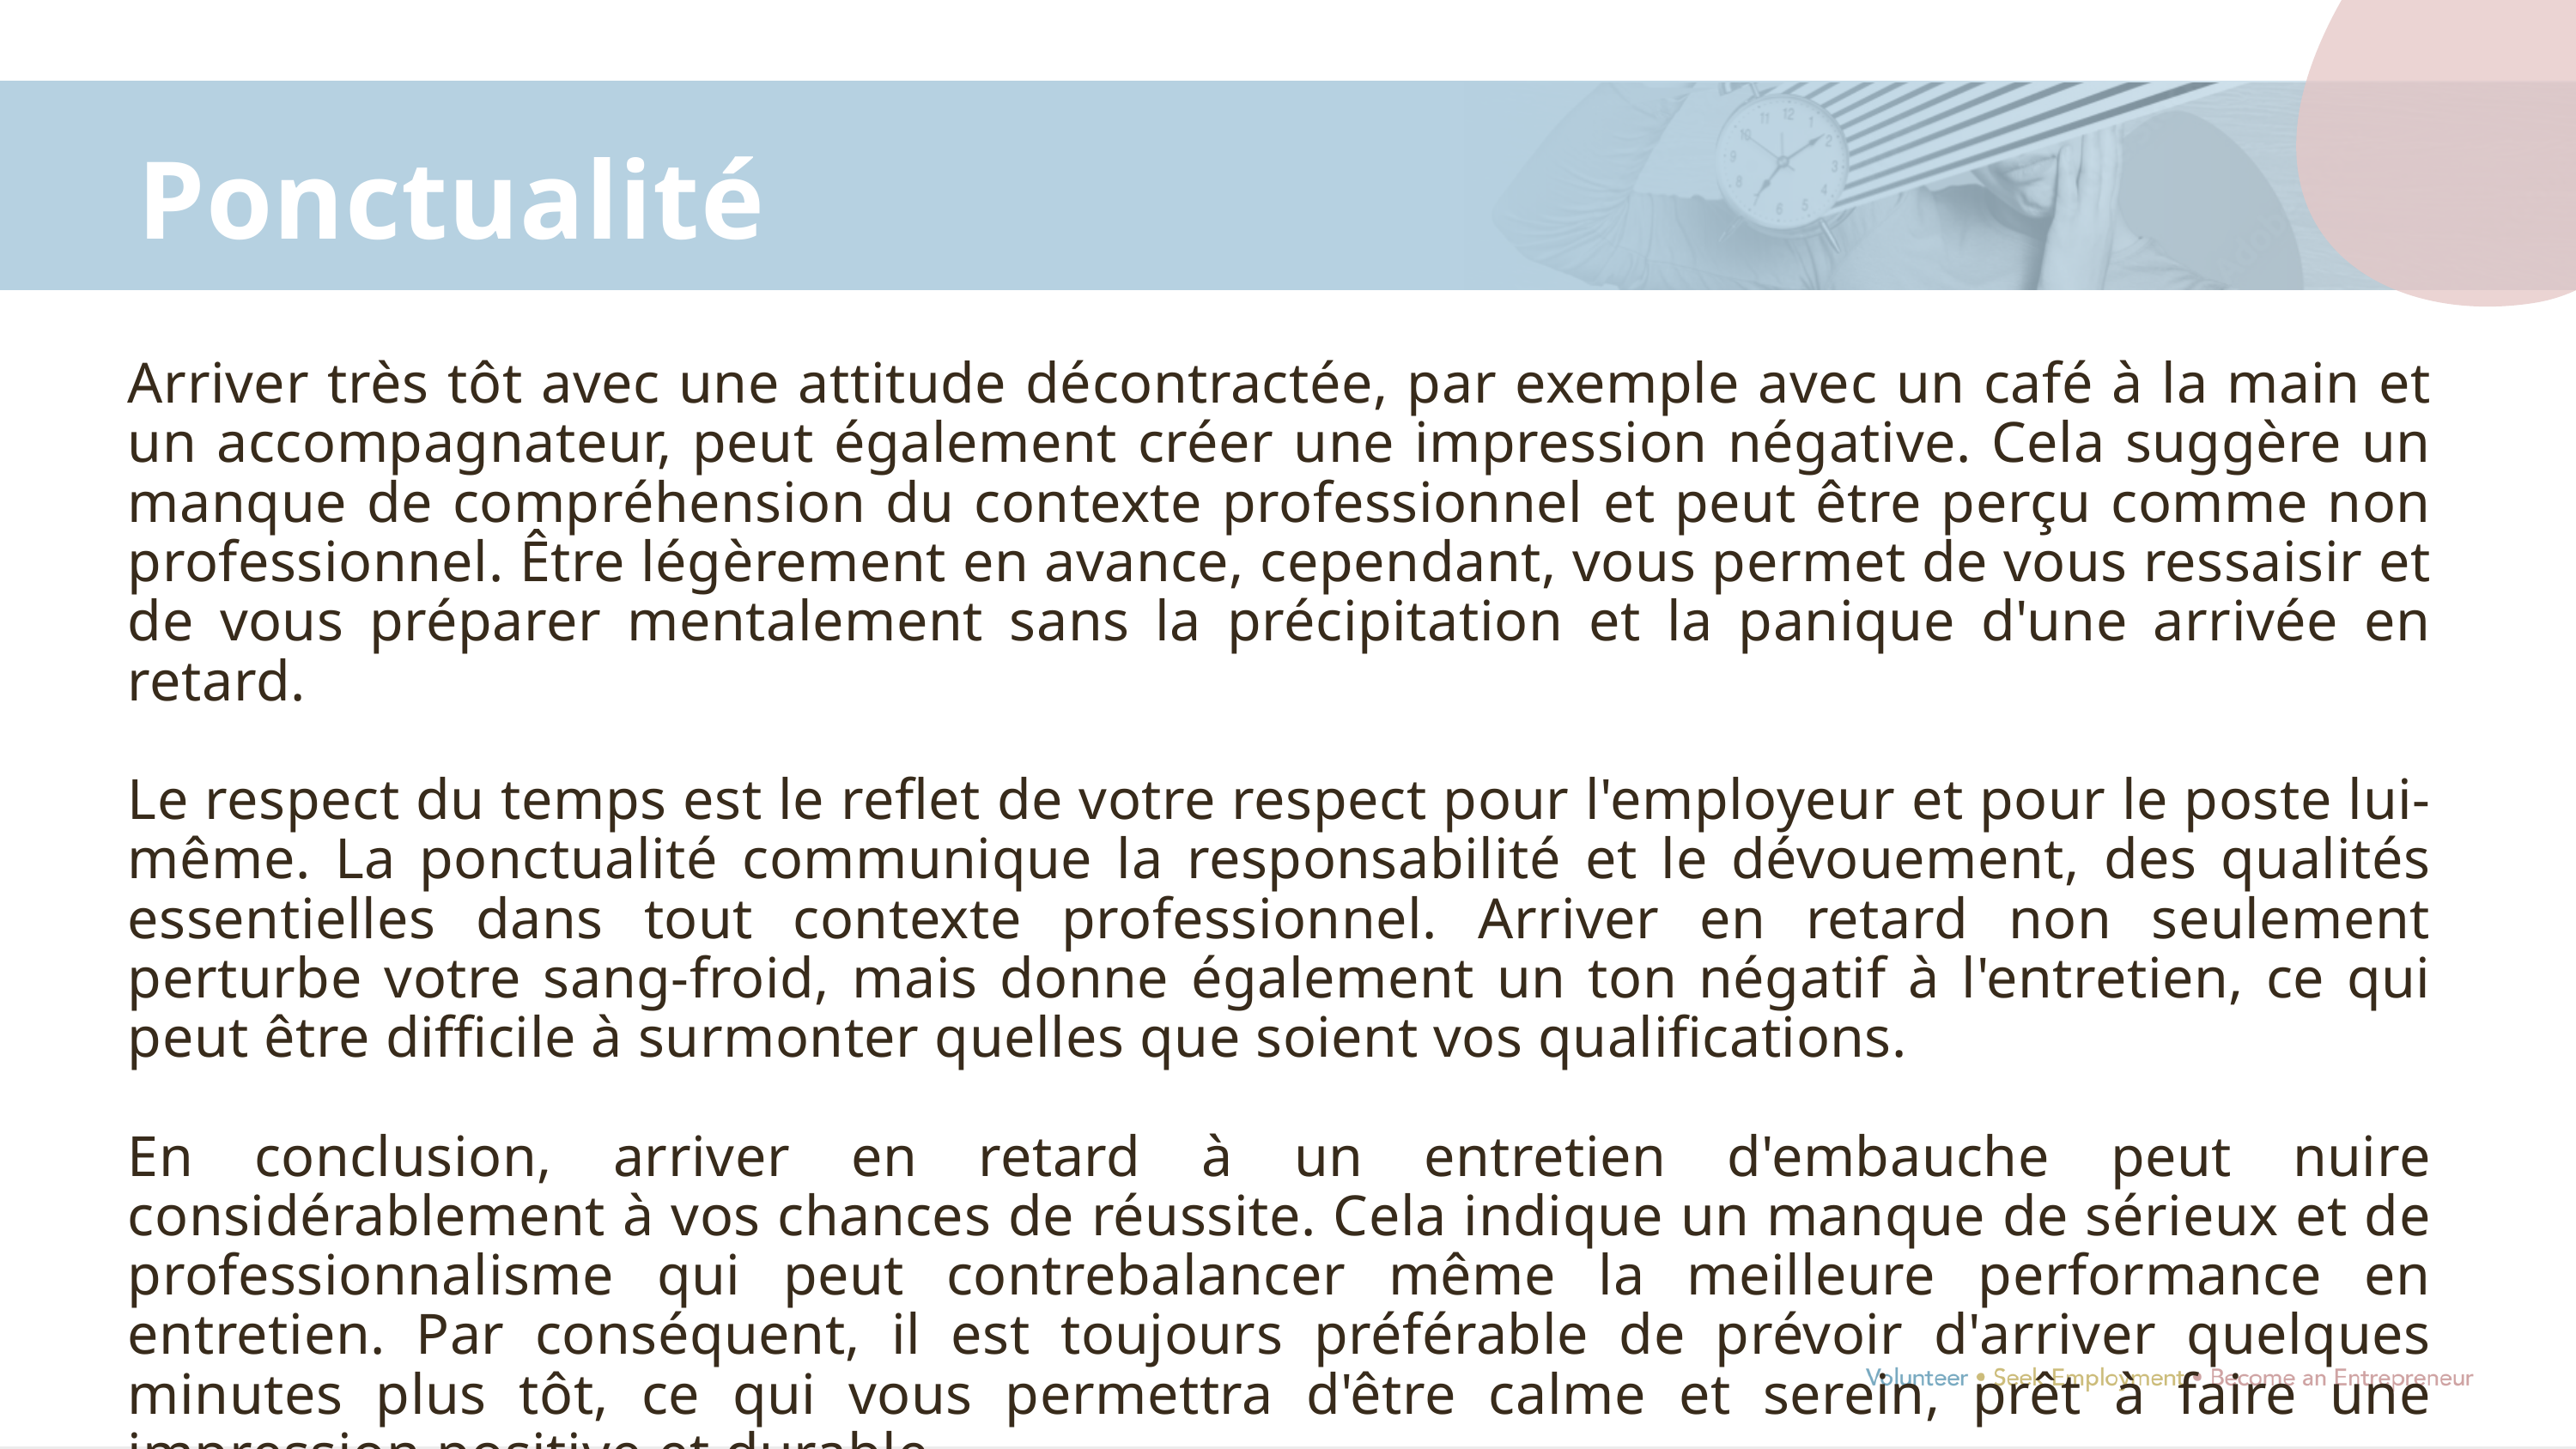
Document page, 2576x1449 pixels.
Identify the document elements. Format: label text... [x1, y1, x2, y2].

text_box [0, 81, 2291, 290]
text_box Arriver très tôt avec une attitude décontractée, par exemple avec un café à la main et un accompagnateur, peut également créer une impression négative. Cela suggère un manque de compréhension du contexte professionnel et peut être perçu comme non professionnel. Être légèrement en avance, cependant, vous permet de vous ressaisir et de vous préparer mentalement sans la précipitation et la panique d'une arrivée en retard. Le respect du temps est le reflet de votre respect pour l'employeur et pour le poste lui-même. La ponctualité communique la responsabilité et le dévouement, des qualités essentielles dans tout contexte professionnel. Arriver en retard non seulement perturbe votre sang-froid, mais donne également un ton négatif à l'entretien, ce qui peut être difficile à surmonter quelles que soient vos qualifications. En conclusion, arriver en retard à un entretien d'embauche peut nuire considérablement à vos chances de réussite. Cela indique un manque de sérieux et de professionnalisme qui peut contrebalancer même la meilleure performance en entretien. Par conséquent, il est toujours préférable de prévoir d'arriver quelques minutes plus tôt, ce qui vous permettra d'être calme et serein, prêt à faire une impression positive et durable. [127, 355, 2432, 1443]
text_box [2432, 1347, 2538, 1421]
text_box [2295, 0, 2576, 307]
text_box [0, 1446, 2570, 1449]
text_box Ponctualité [137, 300, 1674, 585]
